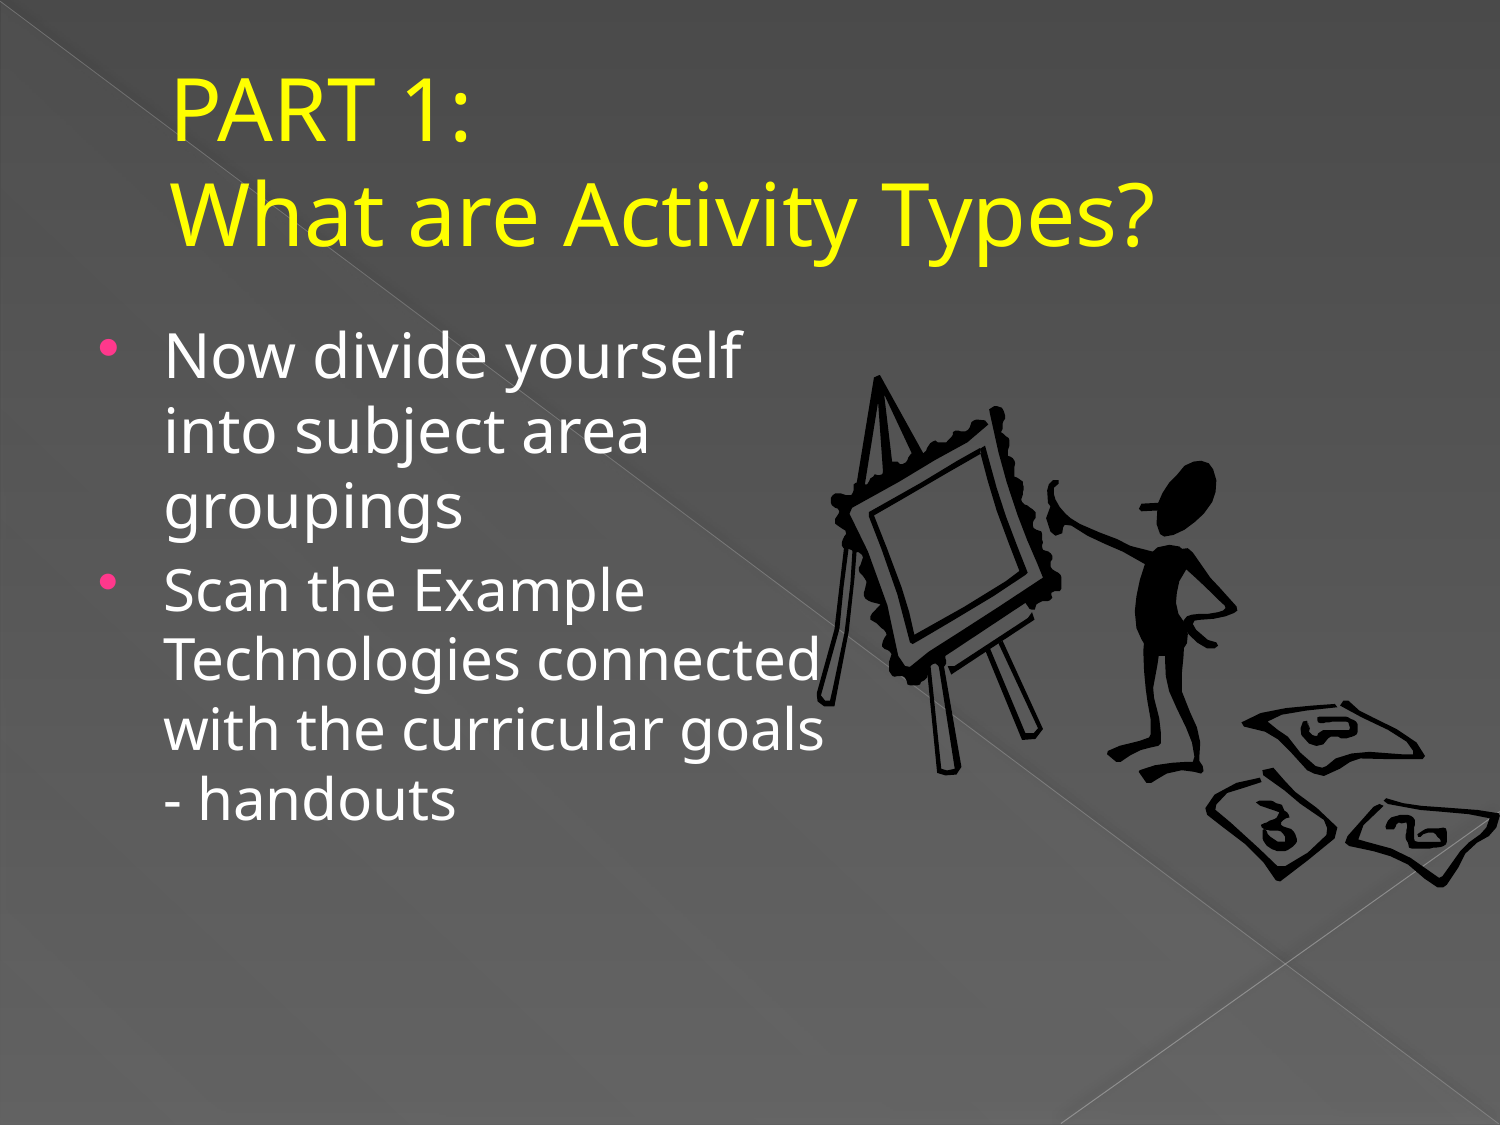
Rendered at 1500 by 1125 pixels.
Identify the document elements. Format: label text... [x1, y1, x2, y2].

list Now divide yourself into subject area groupings Scan the Example Technologies connected with the curricular goals - handouts [75, 308, 850, 1059]
picture [816, 374, 1500, 888]
title PART 1: What are Activity Types? [75, 43, 1463, 274]
